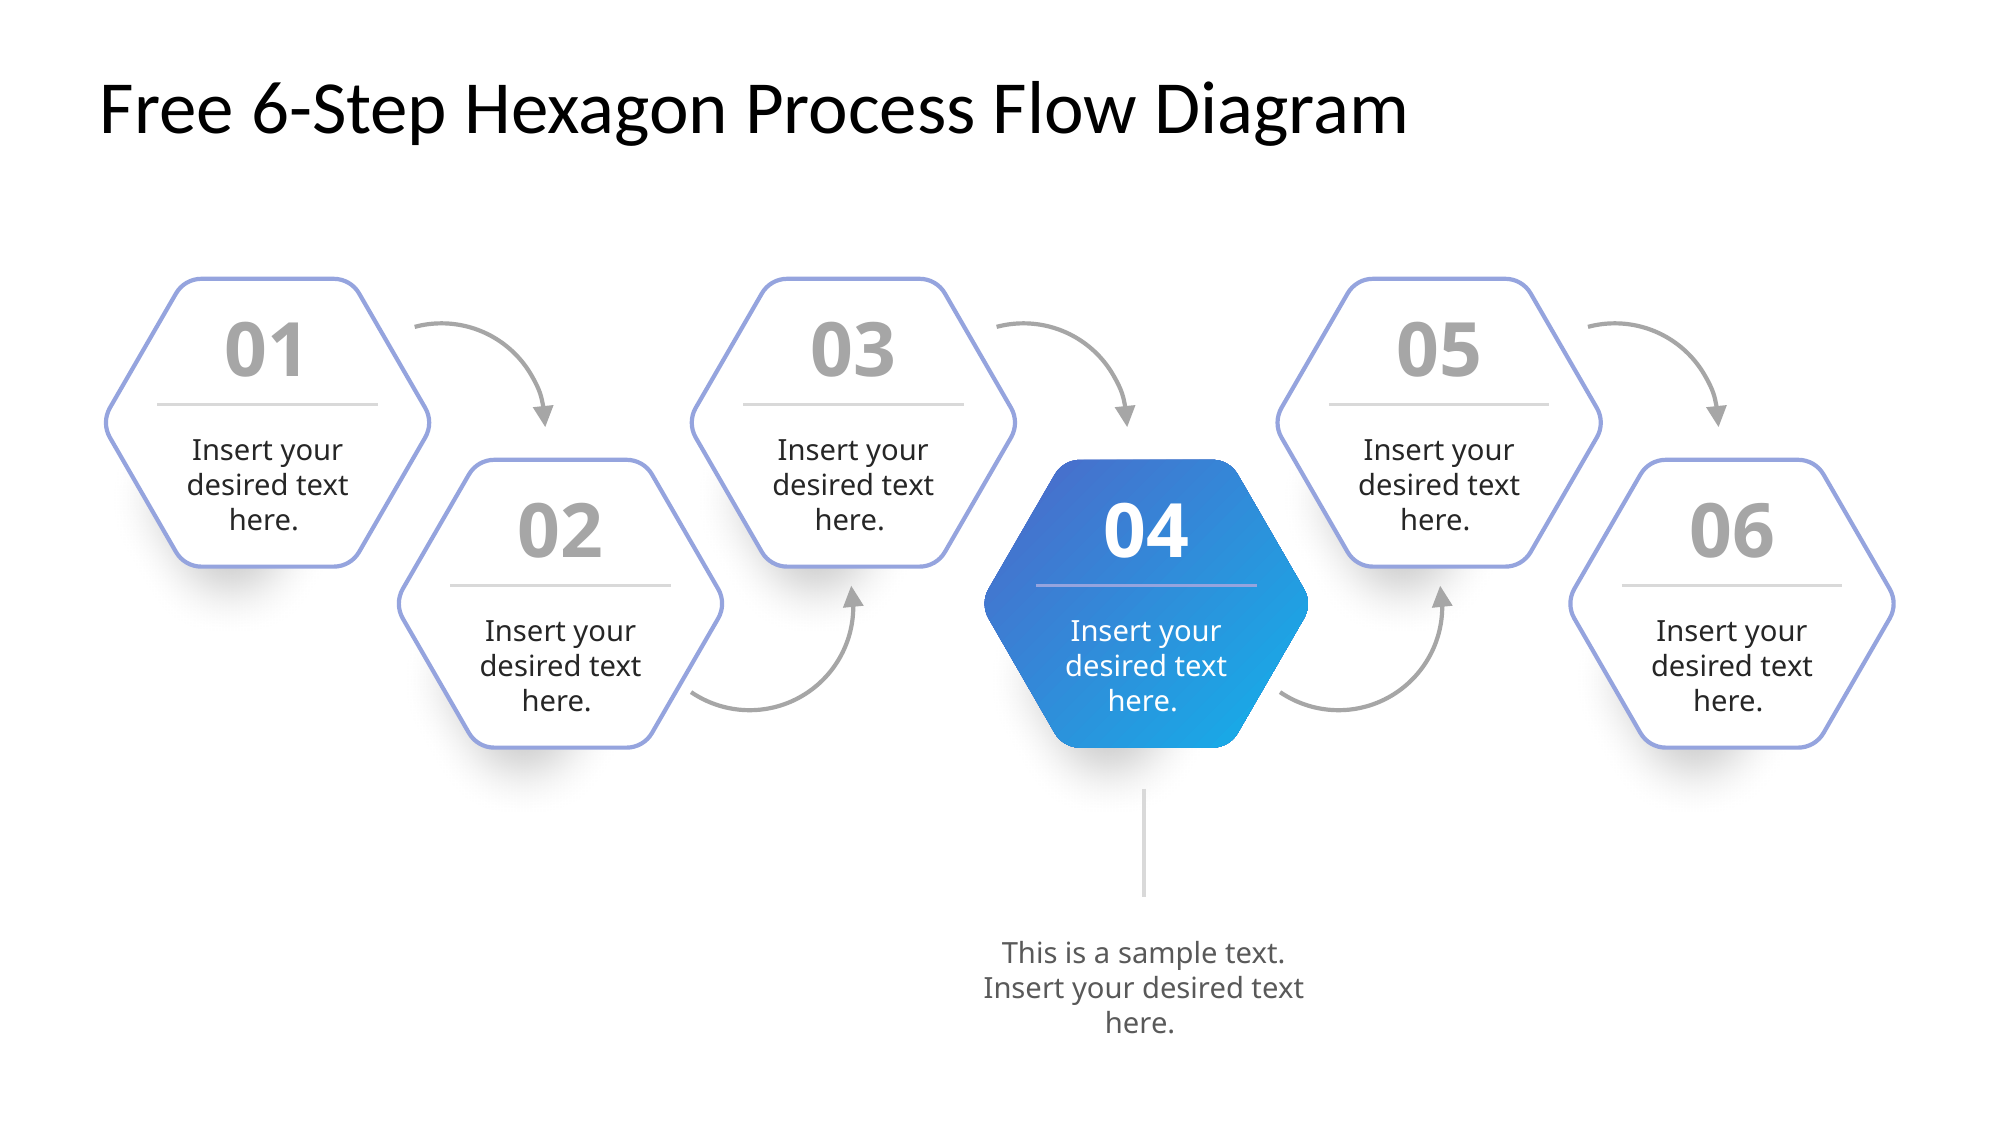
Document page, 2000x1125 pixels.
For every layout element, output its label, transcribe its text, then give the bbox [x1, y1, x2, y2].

text_box [1606, 322, 1727, 427]
text_box This is a sample text. Insert your desired text here. [962, 934, 1326, 1012]
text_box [105, 278, 430, 567]
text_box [691, 278, 1016, 567]
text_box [984, 459, 1309, 748]
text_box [1277, 278, 1602, 567]
text_box [1020, 322, 1136, 427]
text_box [1312, 585, 1453, 711]
title Free 6-Step Hexagon Process Flow Diagram [99, 45, 1900, 162]
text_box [1570, 459, 1894, 748]
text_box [398, 459, 723, 748]
text_box [434, 322, 554, 427]
text_box [727, 585, 864, 711]
